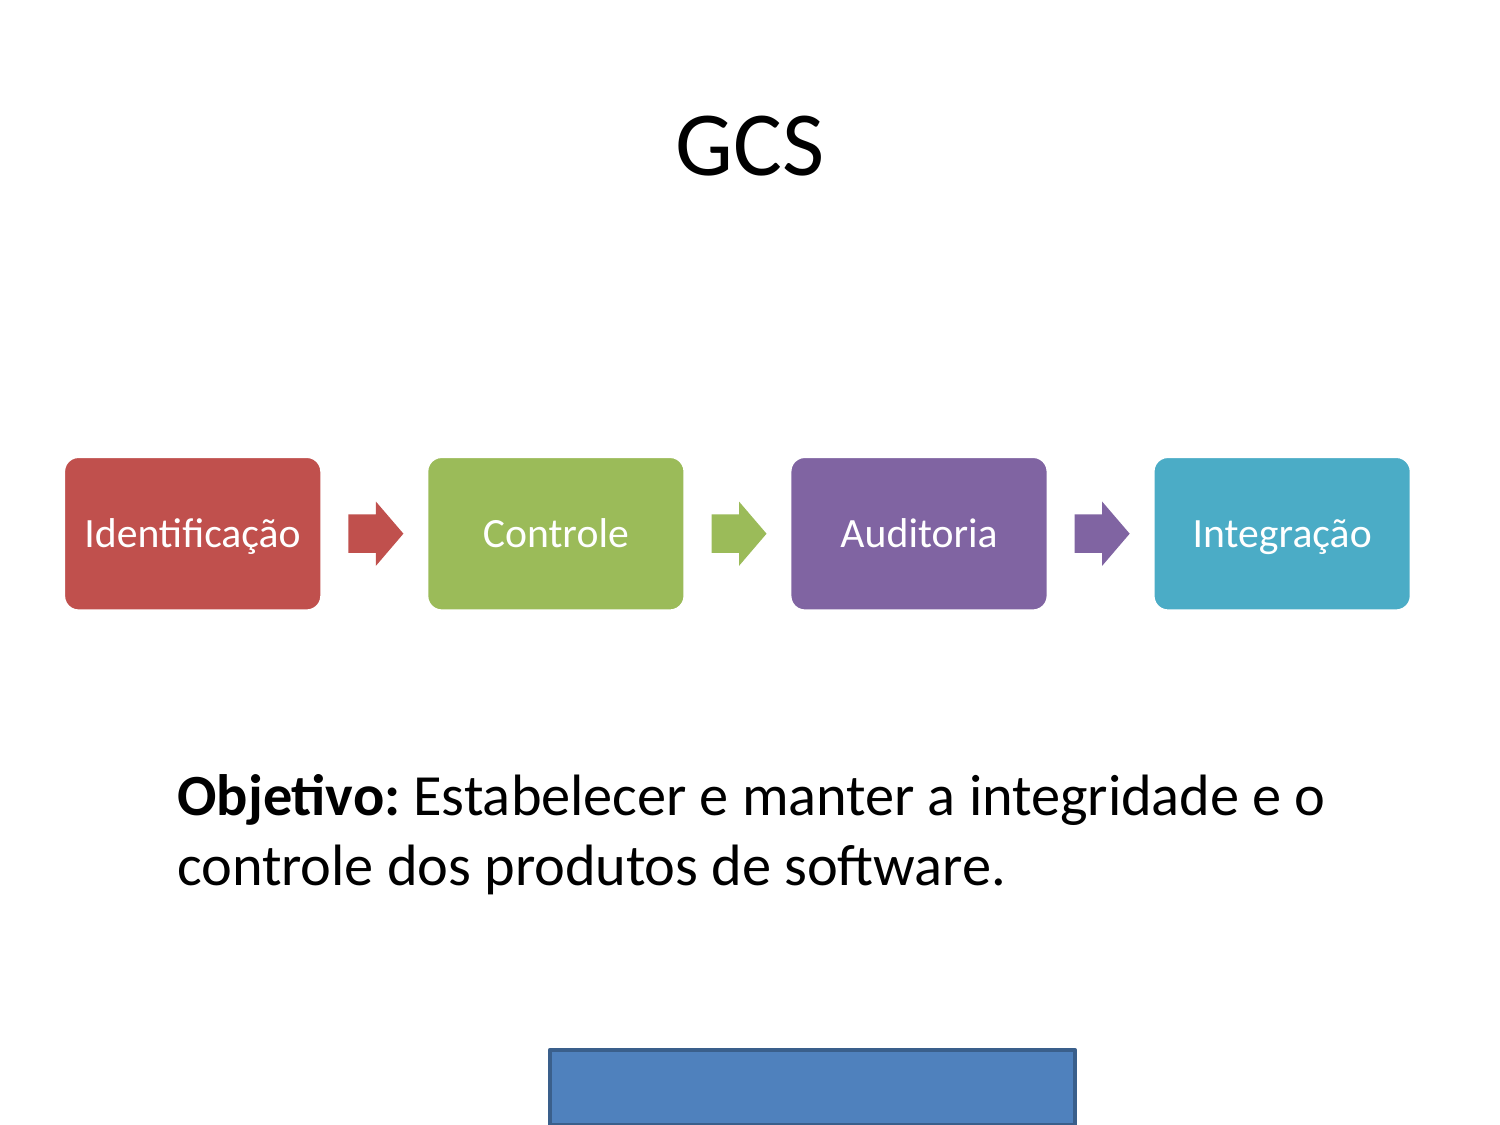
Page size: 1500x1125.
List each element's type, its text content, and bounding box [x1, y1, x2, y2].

text_box [548, 1048, 1077, 1125]
title GCS [75, 45, 1425, 233]
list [62, 162, 1413, 906]
